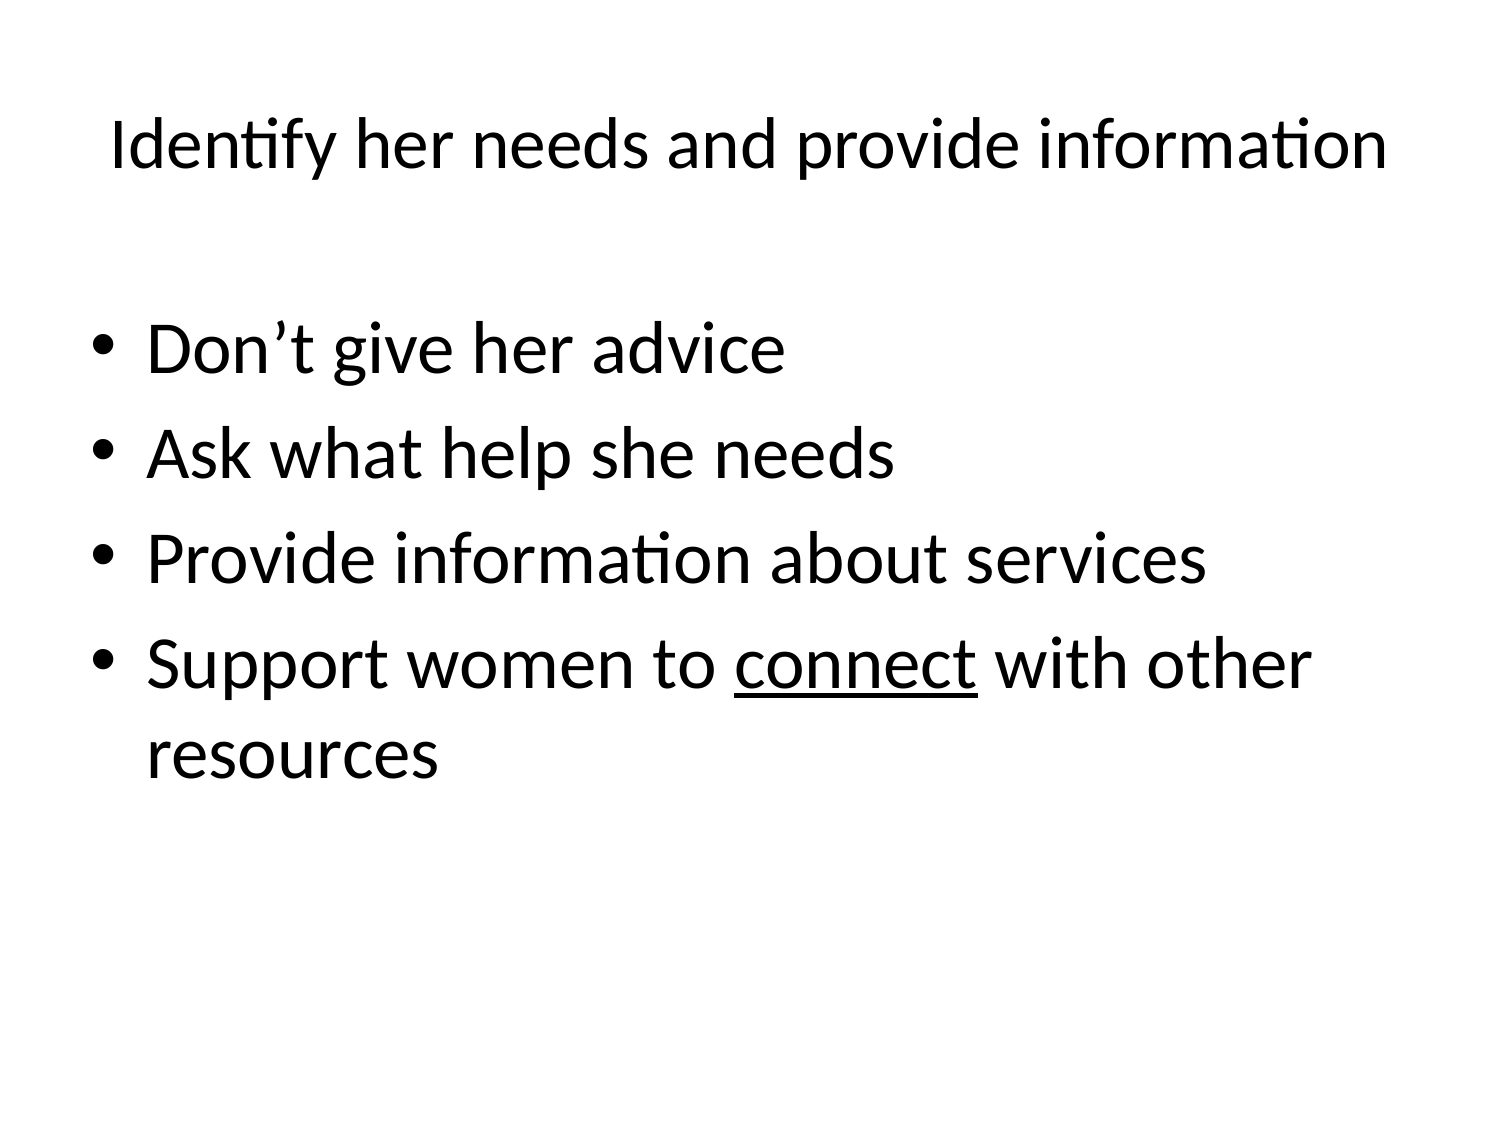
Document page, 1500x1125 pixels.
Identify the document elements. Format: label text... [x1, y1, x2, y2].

title Identify her needs and provide information [75, 45, 1425, 233]
list Don’t give her advice Ask what help she needs Provide information about services Support women to connect with other resources [75, 290, 1425, 1034]
